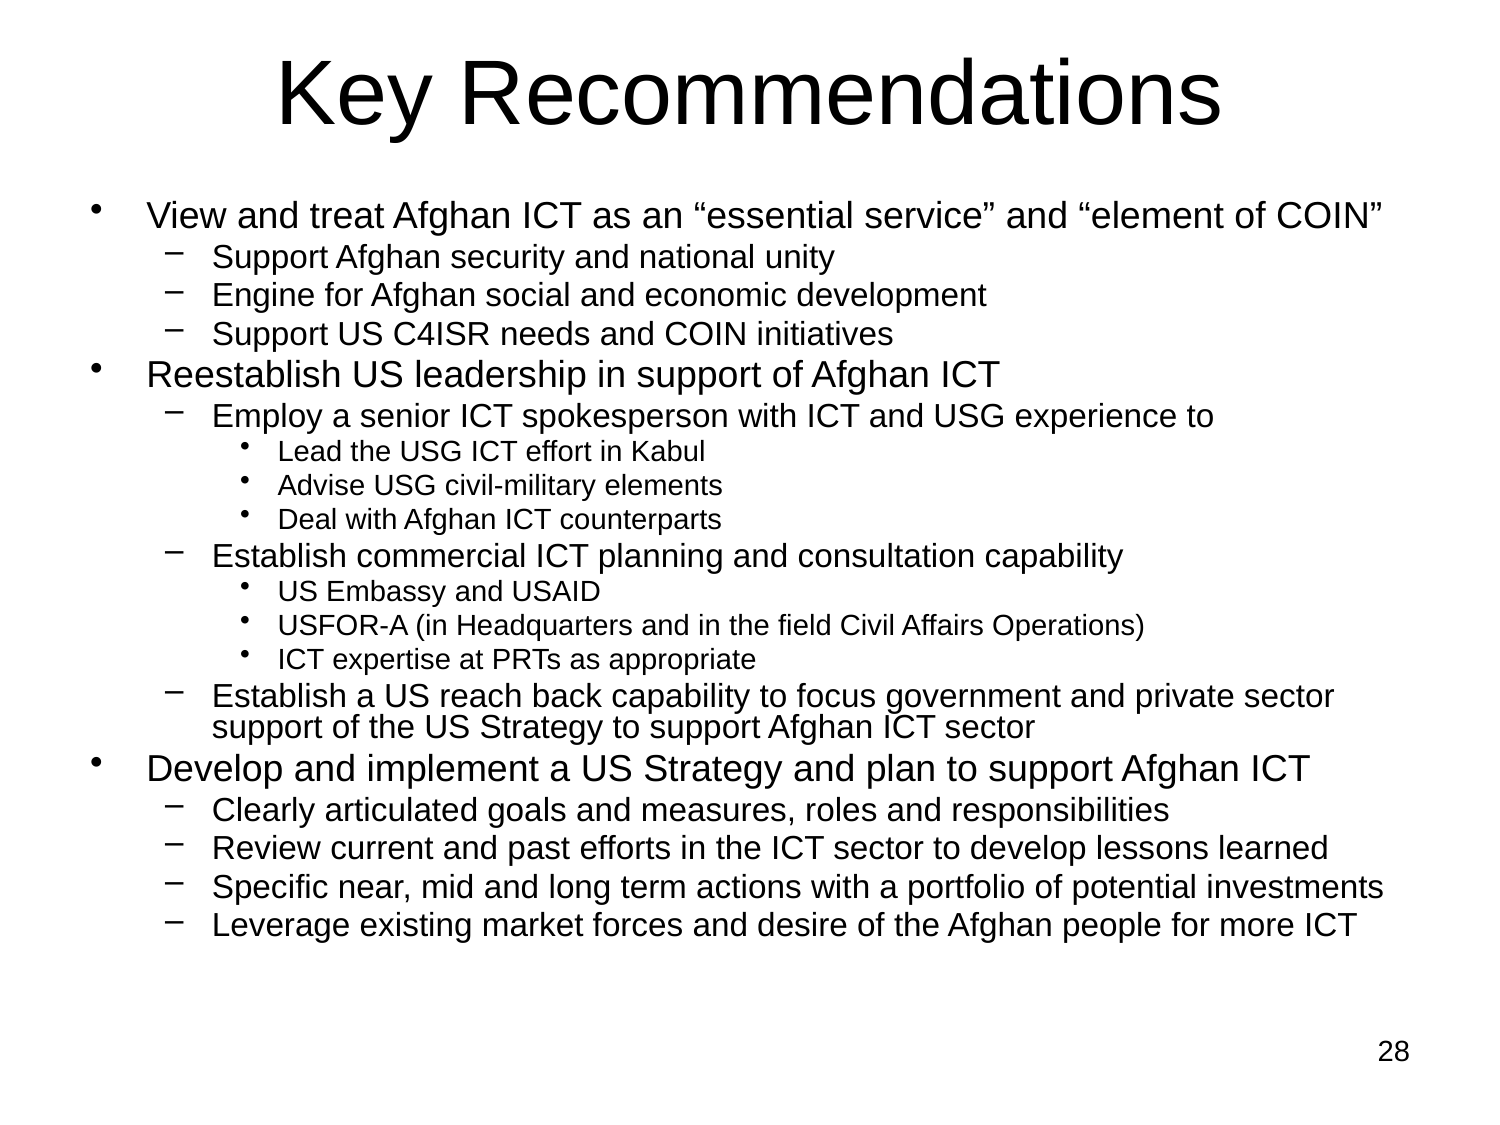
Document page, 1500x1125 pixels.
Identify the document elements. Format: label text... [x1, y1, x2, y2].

title Key Recommendations [74, 12, 1426, 163]
list View and treat Afghan ICT as an “essential service” and “element of COIN” Support Afghan security and national unity Engine for Afghan social and economic development Support US C4ISR needs and COIN initiatives Reestablish US leadership in support of Afghan ICT Employ a senior ICT spokesperson with ICT and USG experience to Lead the USG ICT effort in Kabul Advise USG civil-military elements Deal with Afghan ICT counterparts Establish commercial ICT planning and consultation capability US Embassy and USAID USFOR-A (in Headquarters and in the field Civil Affairs Operations) ICT expertise at PRTs as appropriate Establish a US reach back capability to focus government and private sector support of the US Strategy to support Afghan ICT sector Develop and implement a US Strategy and plan to support Afghan ICT Clearly articulated goals and measures, roles and responsibilities Review current and past efforts in the ICT sector to develop lessons learned Specific near, mid and long term actions with a portfolio of potential investments Leverage existing market forces and desire of the Afghan people for more ICT [74, 192, 1426, 1038]
text_box 28 [1074, 1038, 1425, 1103]
